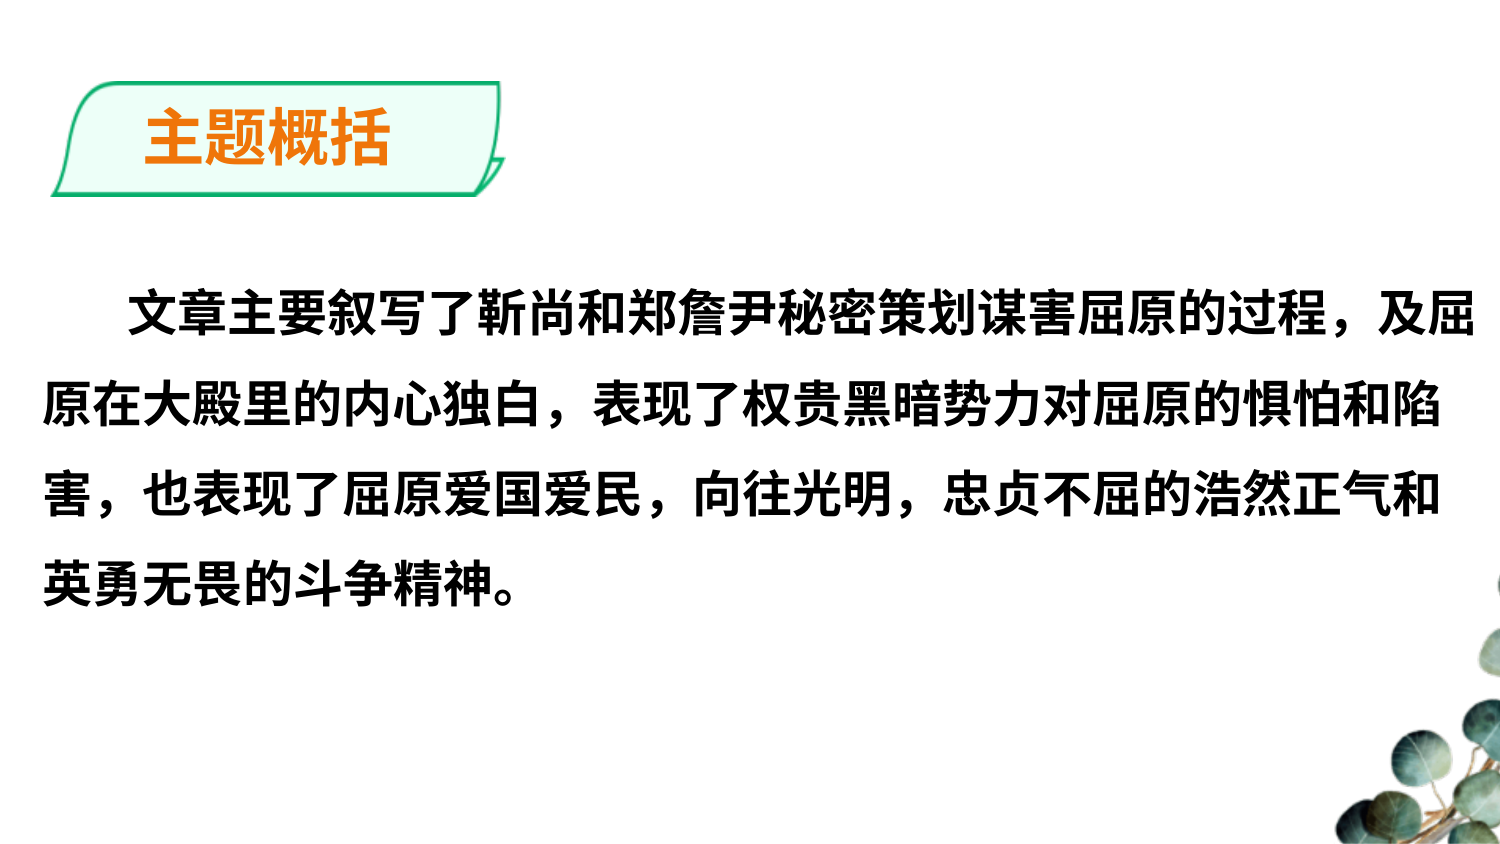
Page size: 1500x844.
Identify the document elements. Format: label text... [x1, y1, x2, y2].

picture [49, 81, 506, 197]
picture [1334, 565, 1500, 843]
text_box 文章主要叙写了靳尚和郑詹尹秘密策划谋害屈原的过程，及屈原在大殿里的内心独白，表现了权贵黑暗势力对屈原的惧怕和陷害，也表现了屈原爱国爱民，向往光明，忠贞不屈的浩然正气和英勇无畏的斗争精神。 [32, 235, 1496, 618]
